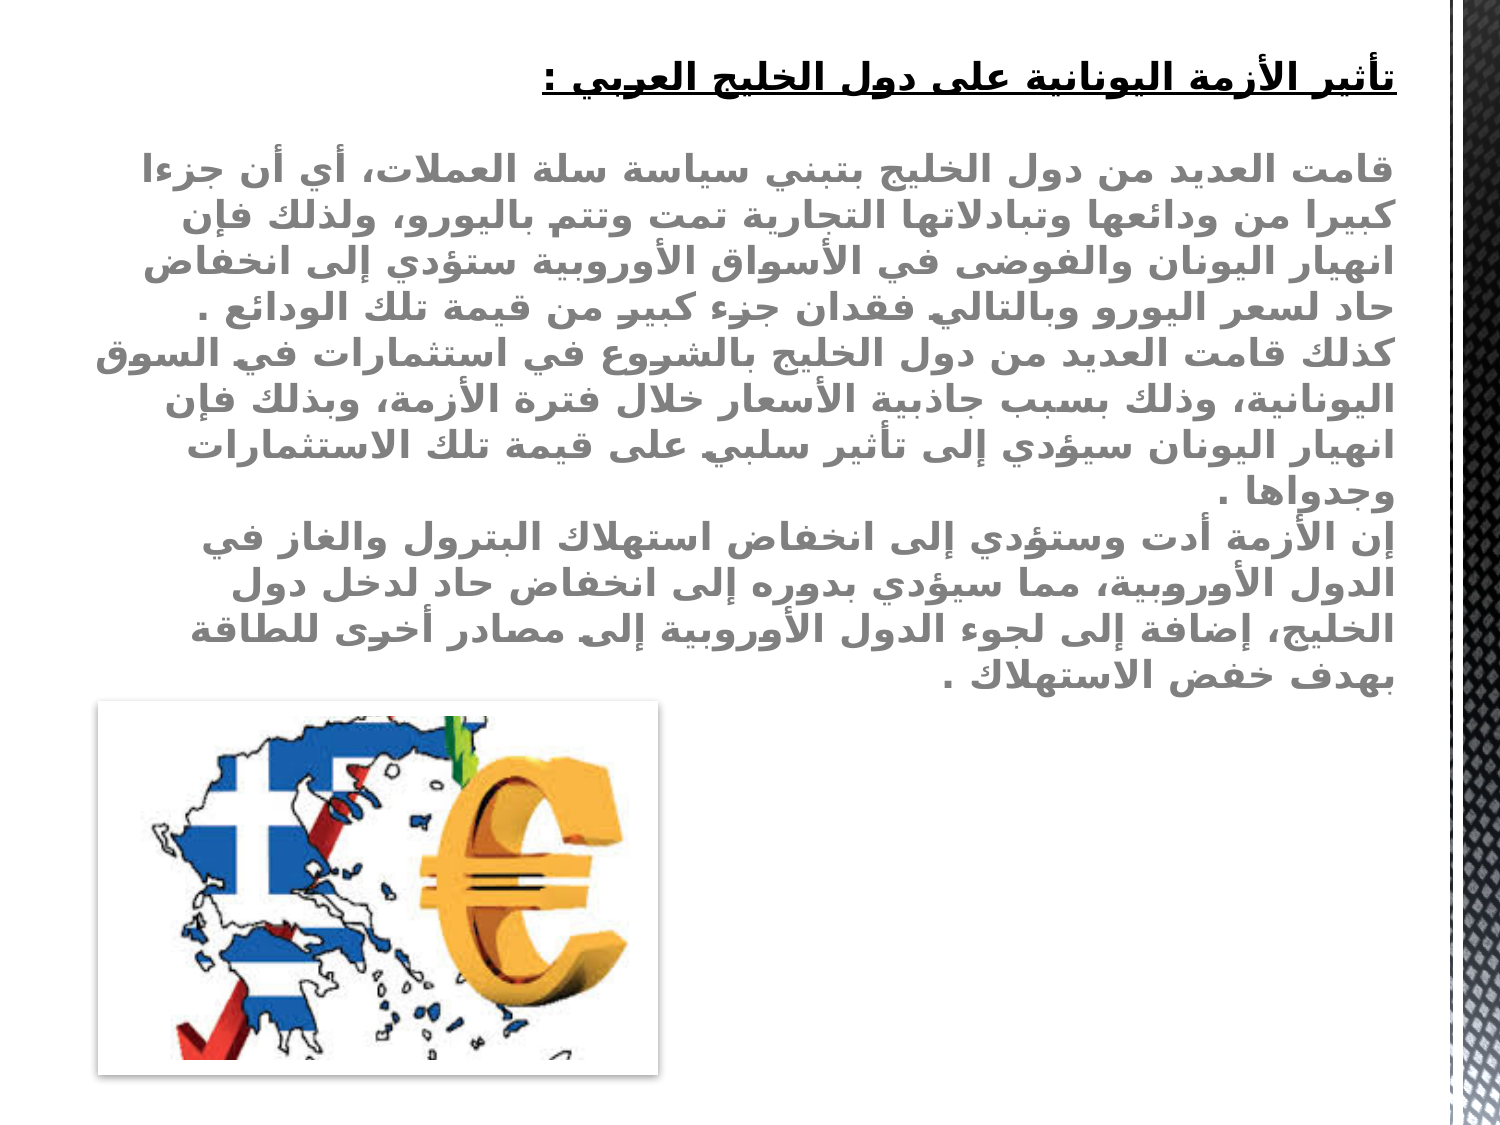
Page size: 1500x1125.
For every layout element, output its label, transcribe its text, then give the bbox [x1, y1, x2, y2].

picture [111, 715, 644, 1061]
title تأثير الأزمة اليونانية على دول الخليج العربي : قامت العديد من دول الخليج بتبني سياسة سلة العملات، أي أن جزءا كبيرا من ودائعها وتبادلاتها التجارية تمت وتتم باليورو، ولذلك فإن انهيار اليونان والفوضى في الأسواق الأوروبية ستؤدي إلى انخفاض حاد لسعر اليورو وبالتالي فقدان جزء كبير من قيمة تلك الودائع . كذلك قامت العديد من دول الخليج بالشروع في استثمارات في السوق اليونانية، وذلك بسبب جاذبية الأسعار خلال فترة الأزمة، وبذلك فإن انهيار اليونان سيؤدي إلى تأثير سلبي على قيمة تلك الاستثمارات وجدواها . إن الأزمة أدت وستؤدي إلى انخفاض استهلاك البترول والغاز في الدول الأوروبية، مما سيؤدي بدوره إلى انخفاض حاد لدخل دول الخليج، إضافة إلى لجوء الدول الأوروبية إلى مصادر أخرى للطاقة بهدف خفض الاستهلاك . [76, 42, 1412, 1083]
picture [1447, 0, 1500, 1125]
